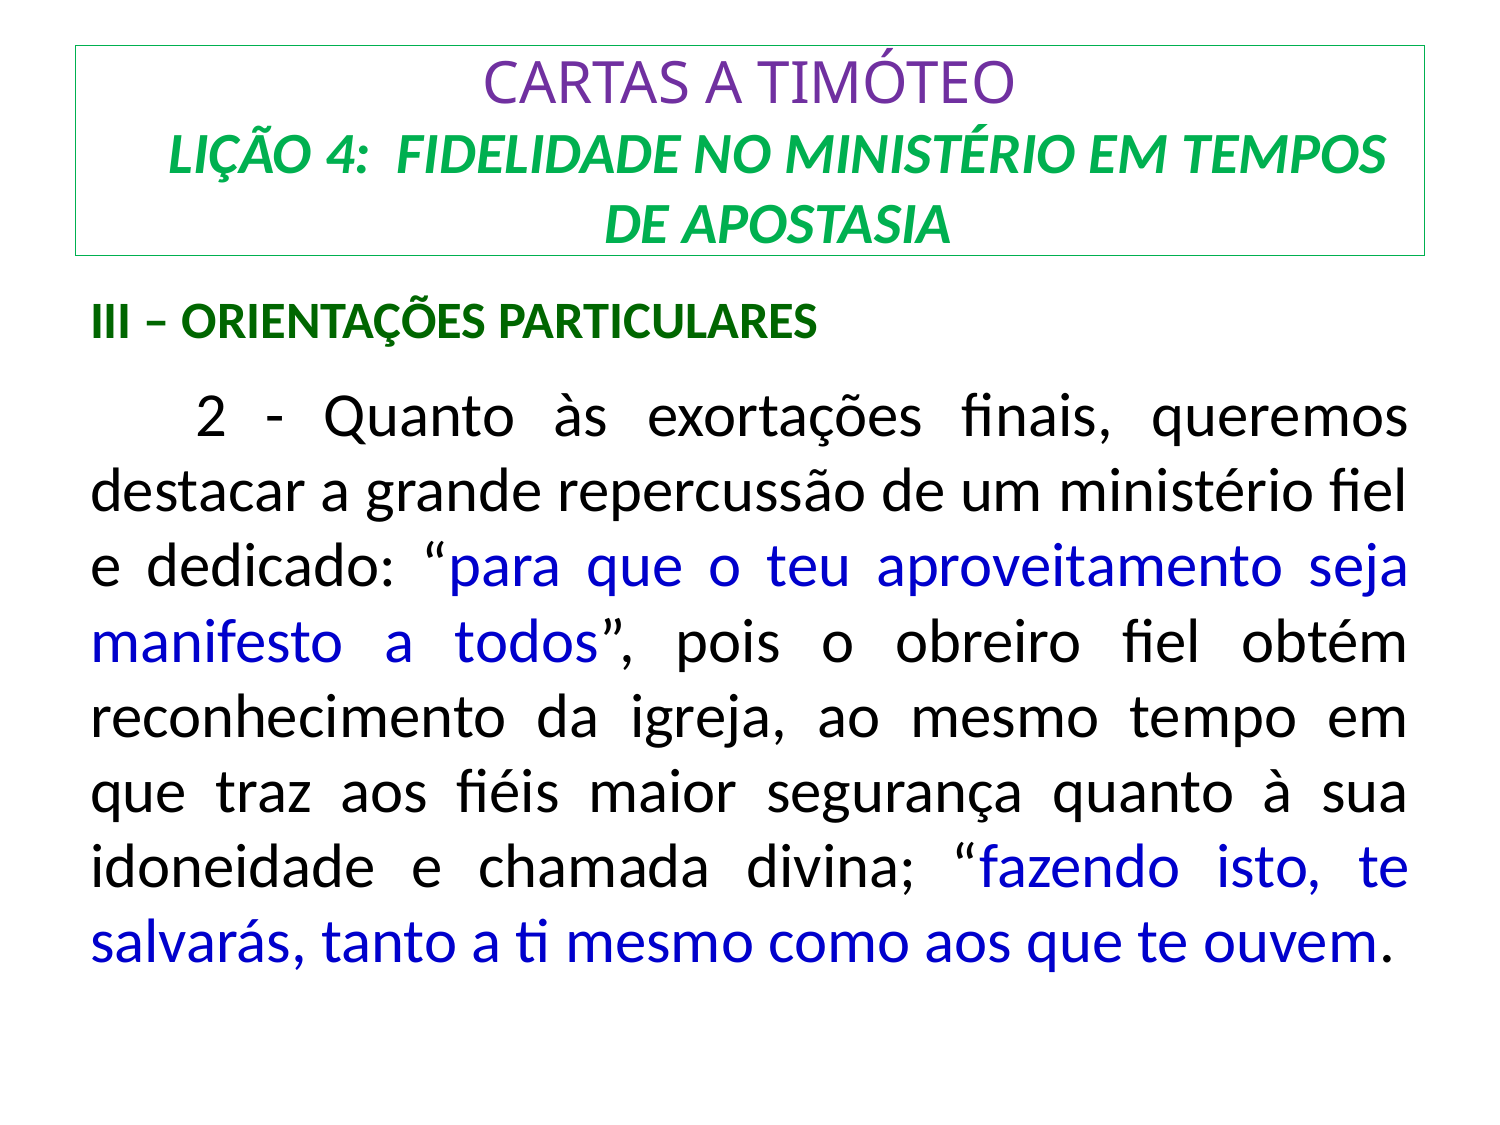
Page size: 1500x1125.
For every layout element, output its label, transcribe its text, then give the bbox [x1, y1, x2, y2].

title CARTAS A TIMÓTEO LIÇÃO 4: FIDELIDADE NO MINISTÉRIO EM TEMPOS DE APOSTASIA [75, 45, 1425, 256]
list III – Orientações Particulares 2 - Quanto às exortações finais, queremos destacar a grande repercussão de um ministério fiel e dedicado: “para que o teu aproveitamento seja manifesto a todos”, pois o obreiro fiel obtém reconhecimento da igreja, ao mesmo tempo em que traz aos fiéis maior segurança quanto à sua idoneidade e chamada divina; “fazendo isto, te salvarás, tanto a ti mesmo como aos que te ouvem. [75, 278, 1425, 1047]
